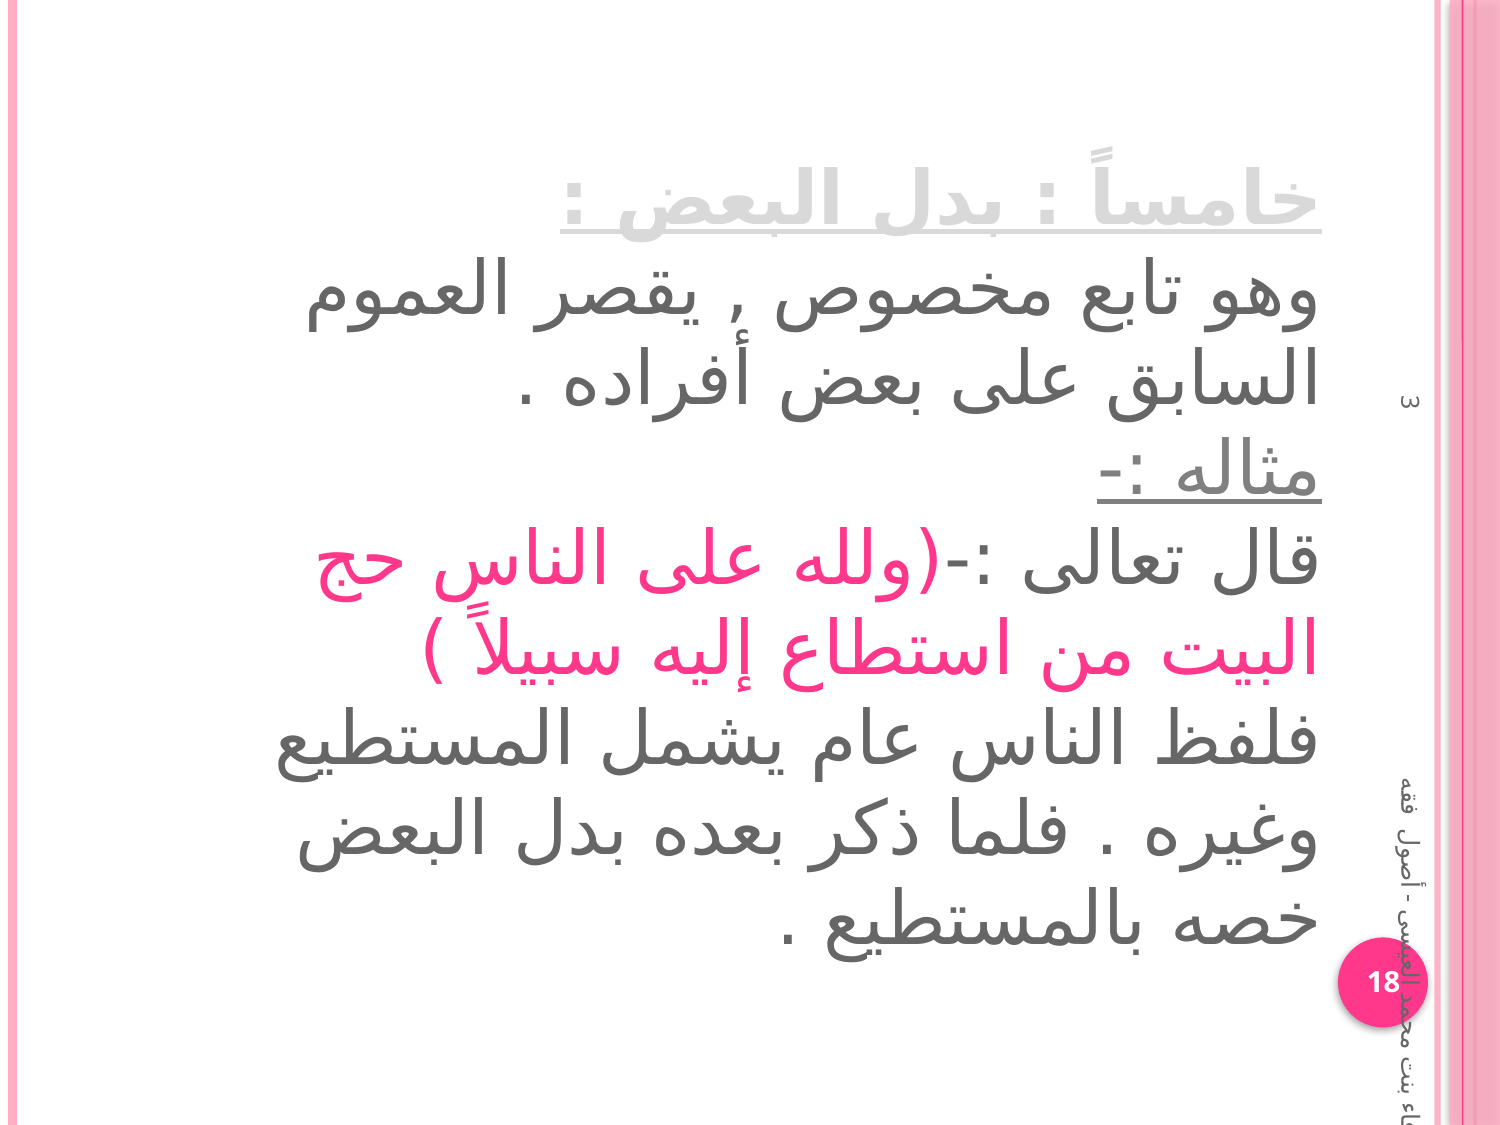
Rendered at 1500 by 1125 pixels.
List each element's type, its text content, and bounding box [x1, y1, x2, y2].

footer وفاء بنت محمد العيسى - أصول فقه 3 [1379, 380, 1440, 906]
title خامساً : بدل البعض : وهو تابع مخصوص , يقصر العموم السابق على بعض أفراده . مثاله :- قال تعالى :-(ولله على الناس حج البيت من استطاع إليه سبيلاً ) فلفظ الناس عام يشمل المستطيع وغيره . فلما ذكر بعده بدل البعض خصه بالمستطيع . [112, 869, 1338, 1058]
slide_number 18 [1333, 940, 1434, 1027]
